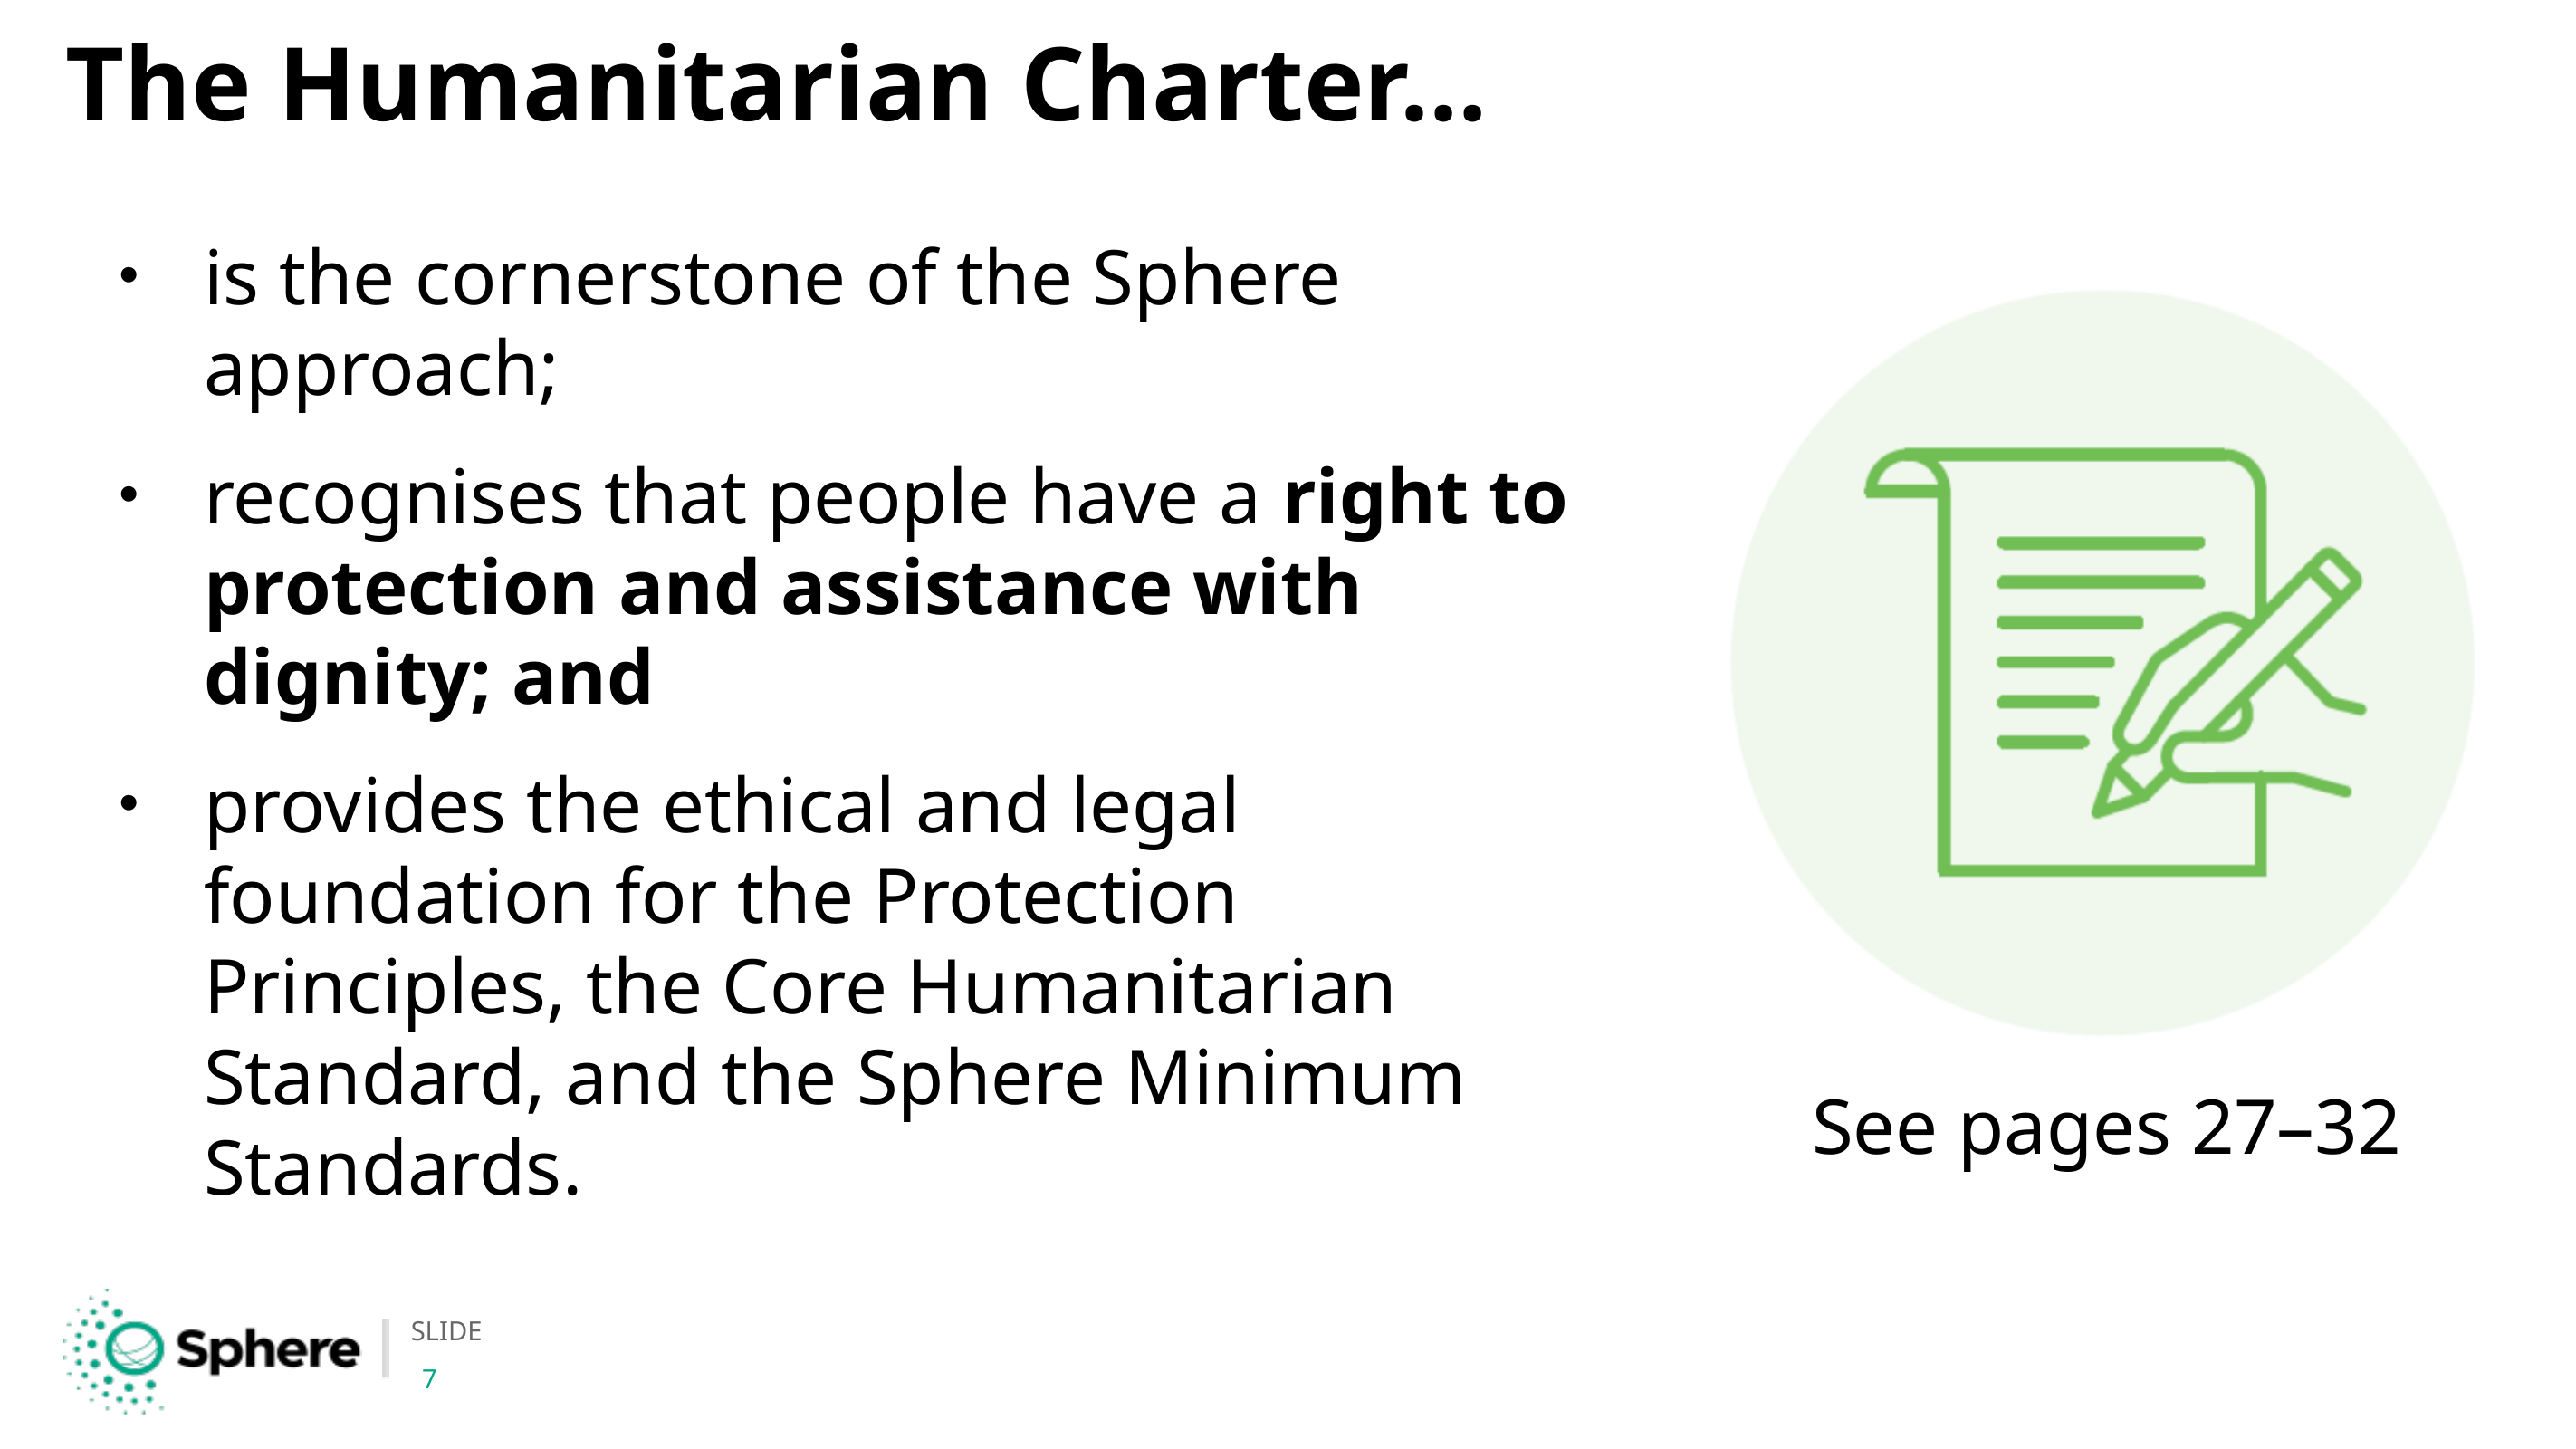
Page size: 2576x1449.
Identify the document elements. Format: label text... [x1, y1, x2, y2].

text_box See pages 27–32 [1798, 1071, 2415, 1176]
picture [63, 1289, 362, 1416]
picture [382, 1354, 393, 1379]
picture [1729, 284, 2486, 1046]
slide_number 7 [414, 1354, 459, 1404]
title The Humanitarian Charter… [57, 11, 2539, 180]
list is the cornerstone of the Sphere approach; recognises that people have a right to protection and assistance with dignity; and provides the ethical and legal foundation for the Protection Principles, the Core Humanitarian Standard, and the Sphere Minimum Standards. [110, 221, 1583, 1354]
